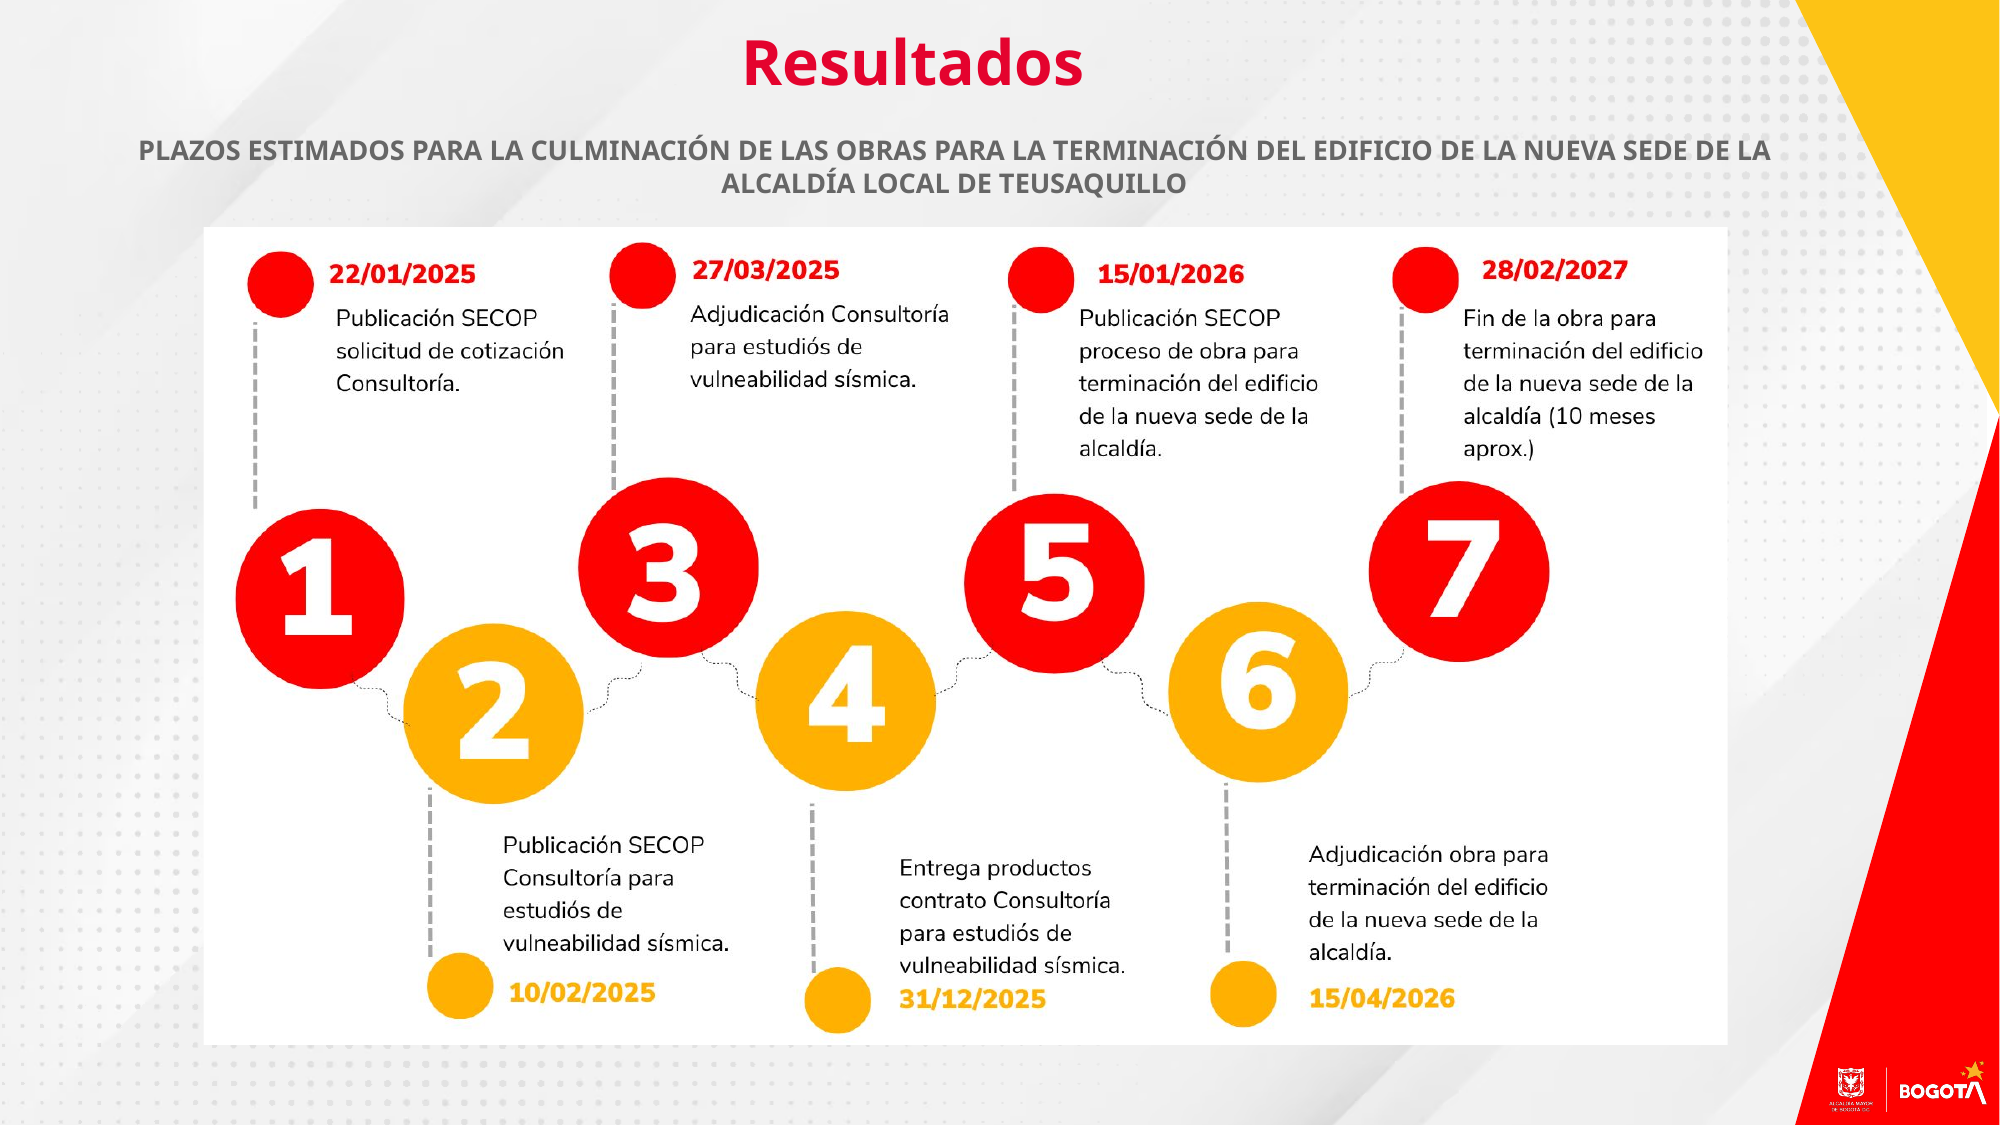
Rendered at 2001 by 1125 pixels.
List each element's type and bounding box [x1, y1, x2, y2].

text_box [1794, 0, 2000, 1125]
picture [0, 0, 1794, 1125]
